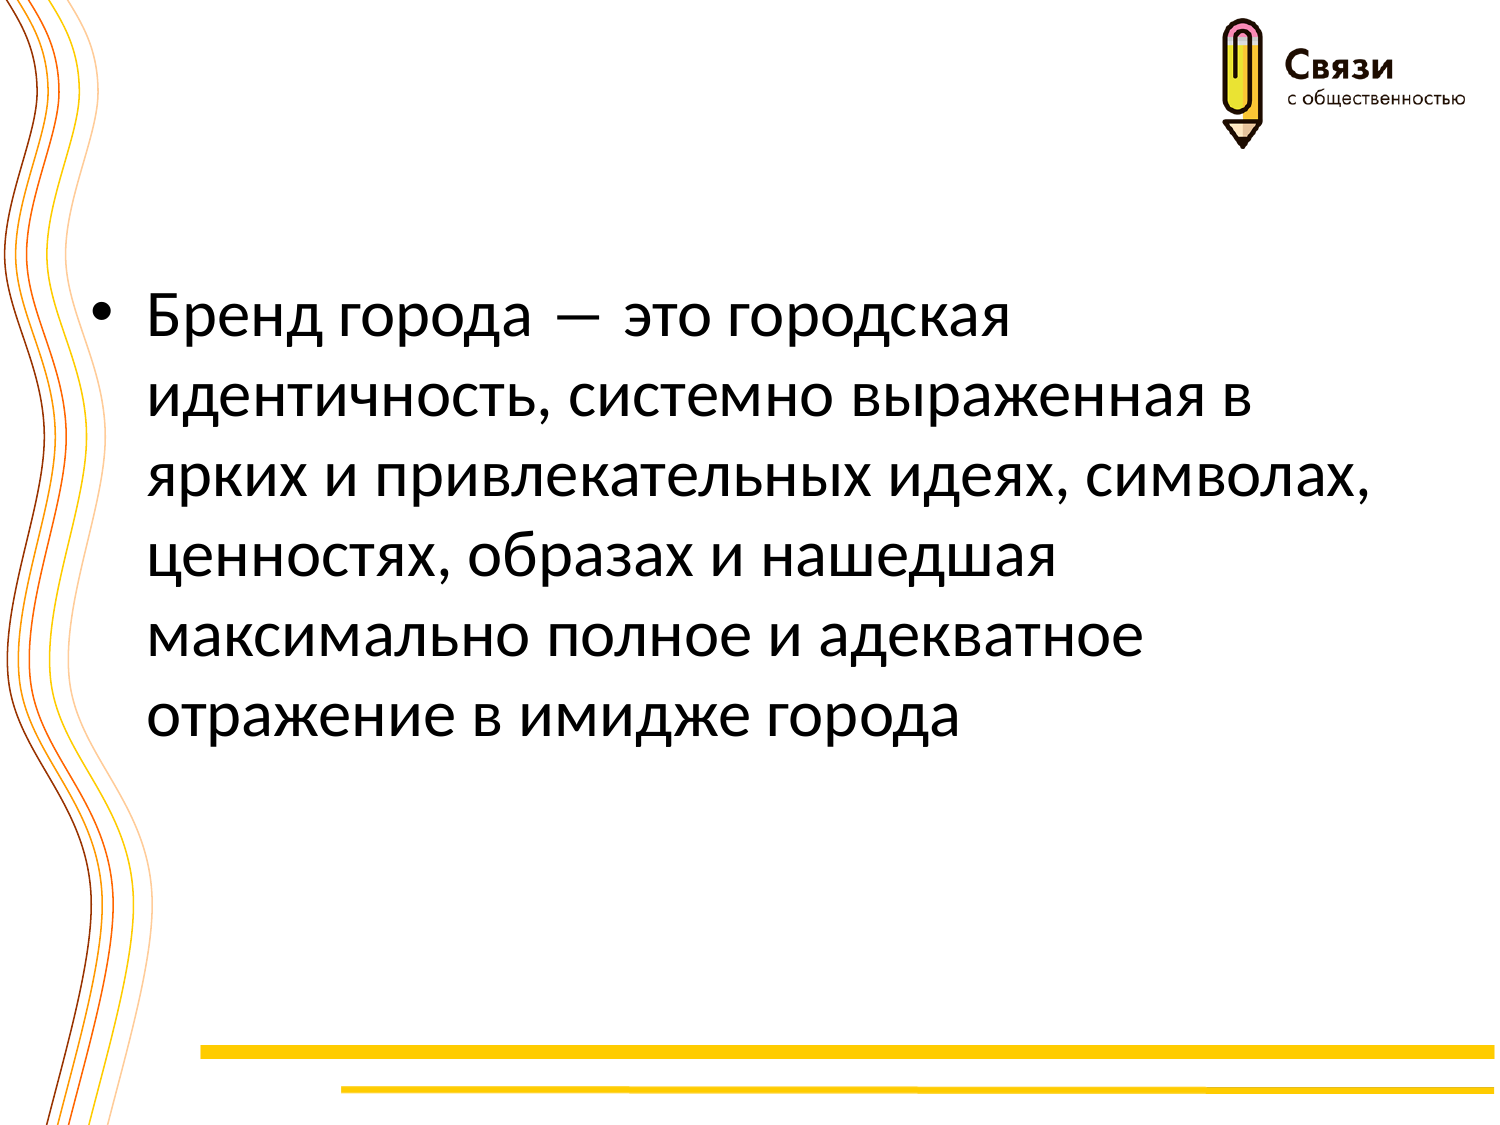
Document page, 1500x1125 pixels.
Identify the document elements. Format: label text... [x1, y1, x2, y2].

picture [339, 1086, 1495, 1095]
picture [199, 1045, 1495, 1059]
picture [1222, 18, 1472, 150]
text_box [4, 0, 207, 1125]
list Бренд города ― это городская идентичность, системно выраженная в ярких и привлекательных идеях, символах, ценностях, образах и нашедшая максимально полное и адекватное отражение в имидже города [213, 262, 1425, 1005]
